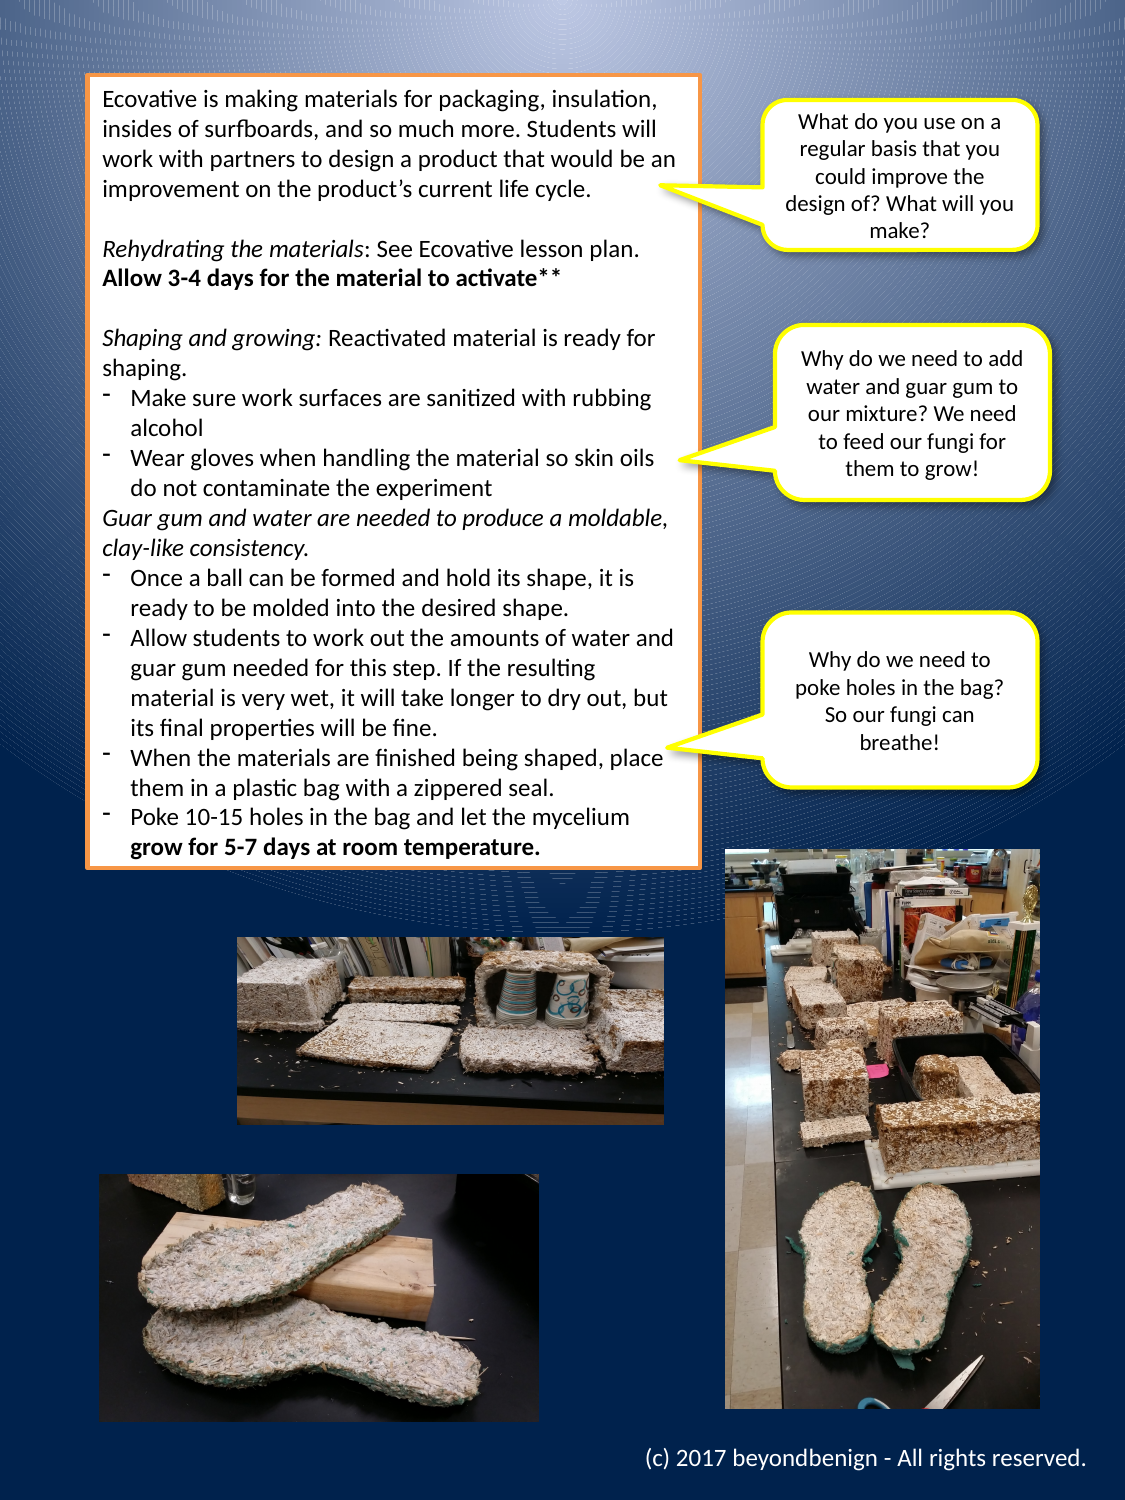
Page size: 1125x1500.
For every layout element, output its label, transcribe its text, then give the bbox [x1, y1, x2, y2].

footer (c) 2017 beyondbenign - All rights reserved. [612, 1412, 1121, 1500]
picture [99, 1174, 540, 1423]
text_box What do you use on a regular basis that you could improve the design of? What will you make? [658, 97, 1040, 253]
text_box Ecovative is making materials for packaging, insulation, insides of surfboards, and so much more. Students will work with partners to design a product that would be an improvement on the product’s current life cycle. Rehydrating the materials: See Ecovative lesson plan. Allow 3-4 days for the material to activate** Shaping and growing: Reactivated material is ready for shaping. Make sure work surfaces are sanitized with rubbing alcohol Wear gloves when handling the material so skin oils do not contaminate the experiment Guar gum and water are needed to produce a moldable, clay-like consistency. Once a ball can be formed and hold its shape, it is ready to be molded into the desired shape. Allow students to work out the amounts of water and guar gum needed for this step. If the resulting material is very wet, it will take longer to dry out, but its final properties will be fine. When the materials are finished being shaped, place them in a plastic bag with a zippered seal. Poke 10-15 holes in the bag and let the mycelium grow for 5-7 days at room temperature. [85, 73, 702, 870]
picture [724, 849, 1040, 1410]
picture [237, 937, 664, 1125]
text_box Why do we need to add water and guar gum to our mixture? We need to feed our fungi for them to grow! [677, 322, 1053, 503]
text_box Why do we need to poke holes in the bag? So our fungi can breathe! [665, 610, 1040, 790]
